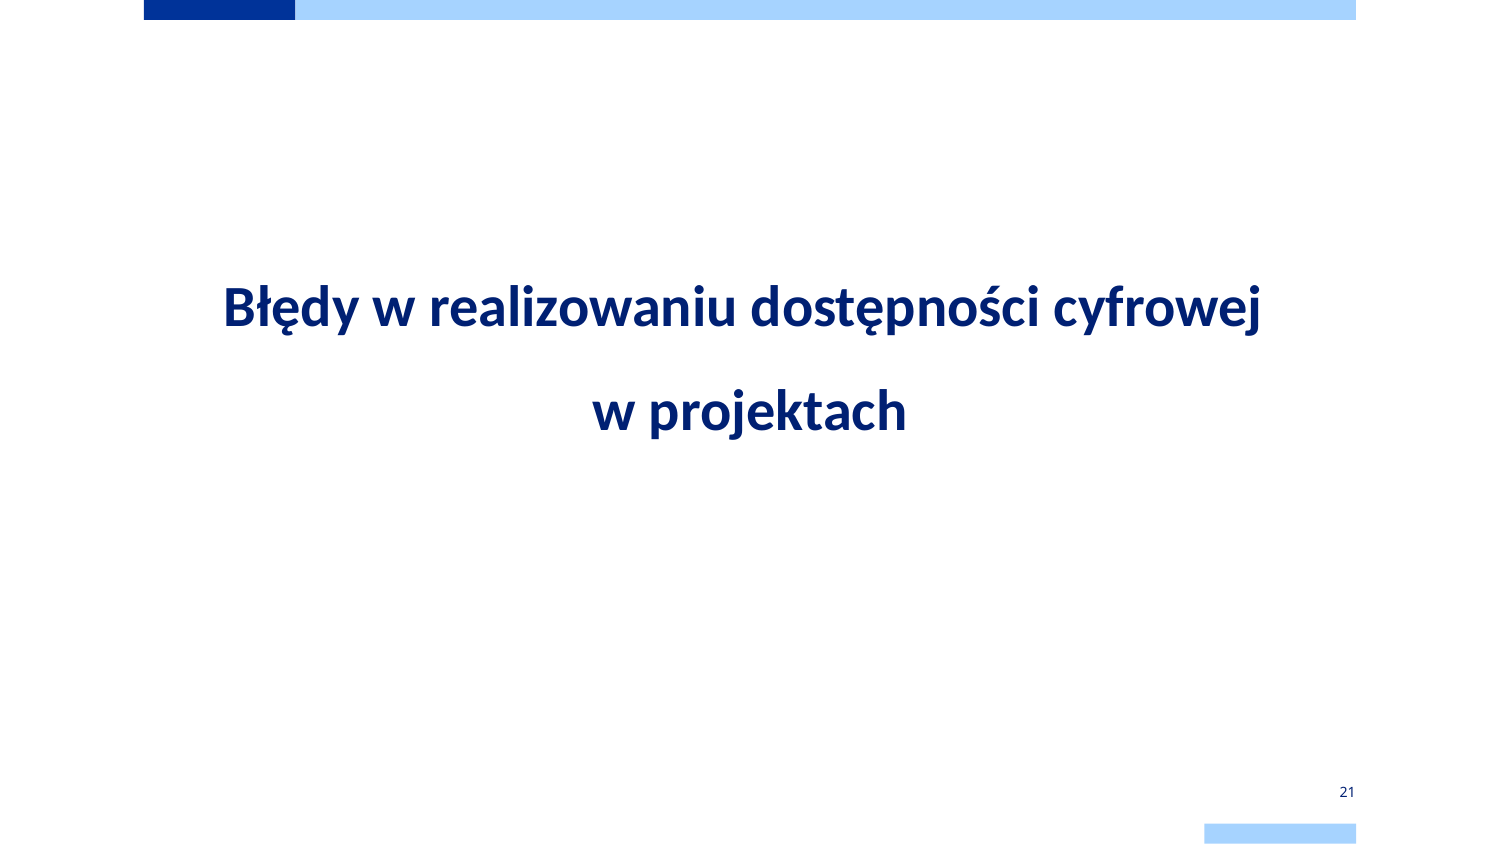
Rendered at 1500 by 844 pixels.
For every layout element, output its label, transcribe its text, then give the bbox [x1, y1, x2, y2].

slide_number 21 [1204, 783, 1356, 804]
title Błędy w realizowaniu dostępności cyfrowej w projektach [143, 232, 1357, 635]
